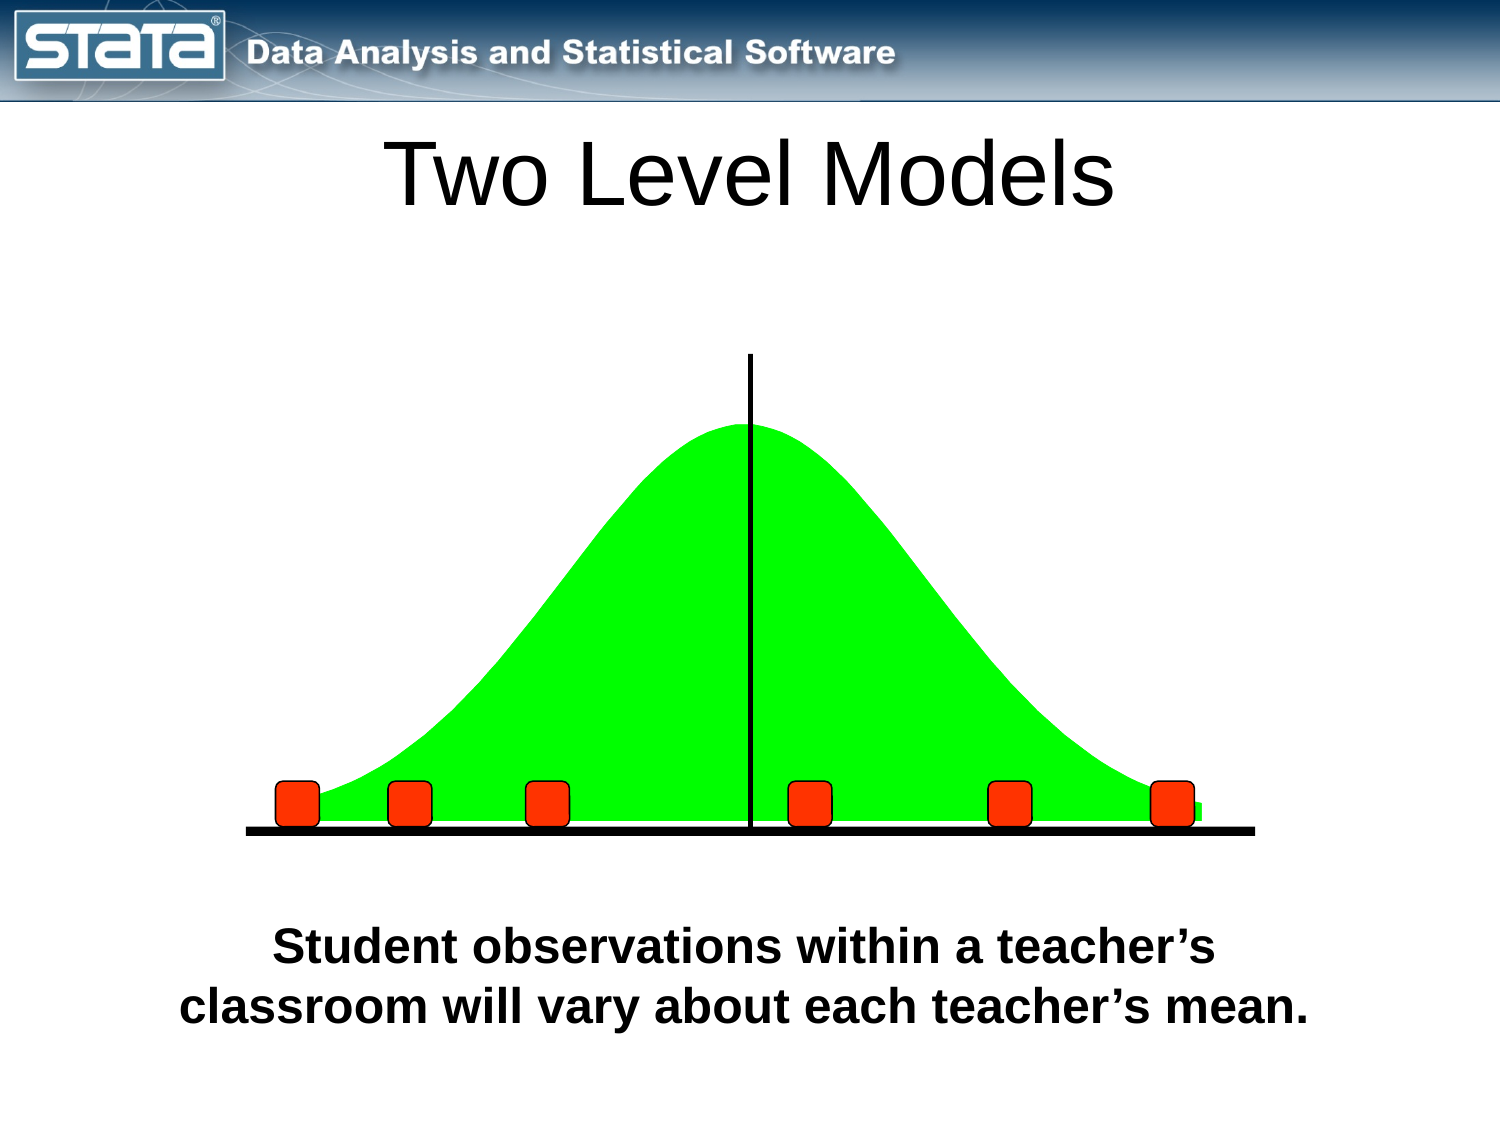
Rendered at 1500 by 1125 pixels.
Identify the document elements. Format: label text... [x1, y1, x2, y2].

title Two Level Models [0, 109, 1500, 238]
text_box Student observations within a teacher’s classroom will vary about each teacher’s mean. [150, 906, 1339, 1041]
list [274, 362, 1215, 833]
picture [0, 0, 1500, 102]
